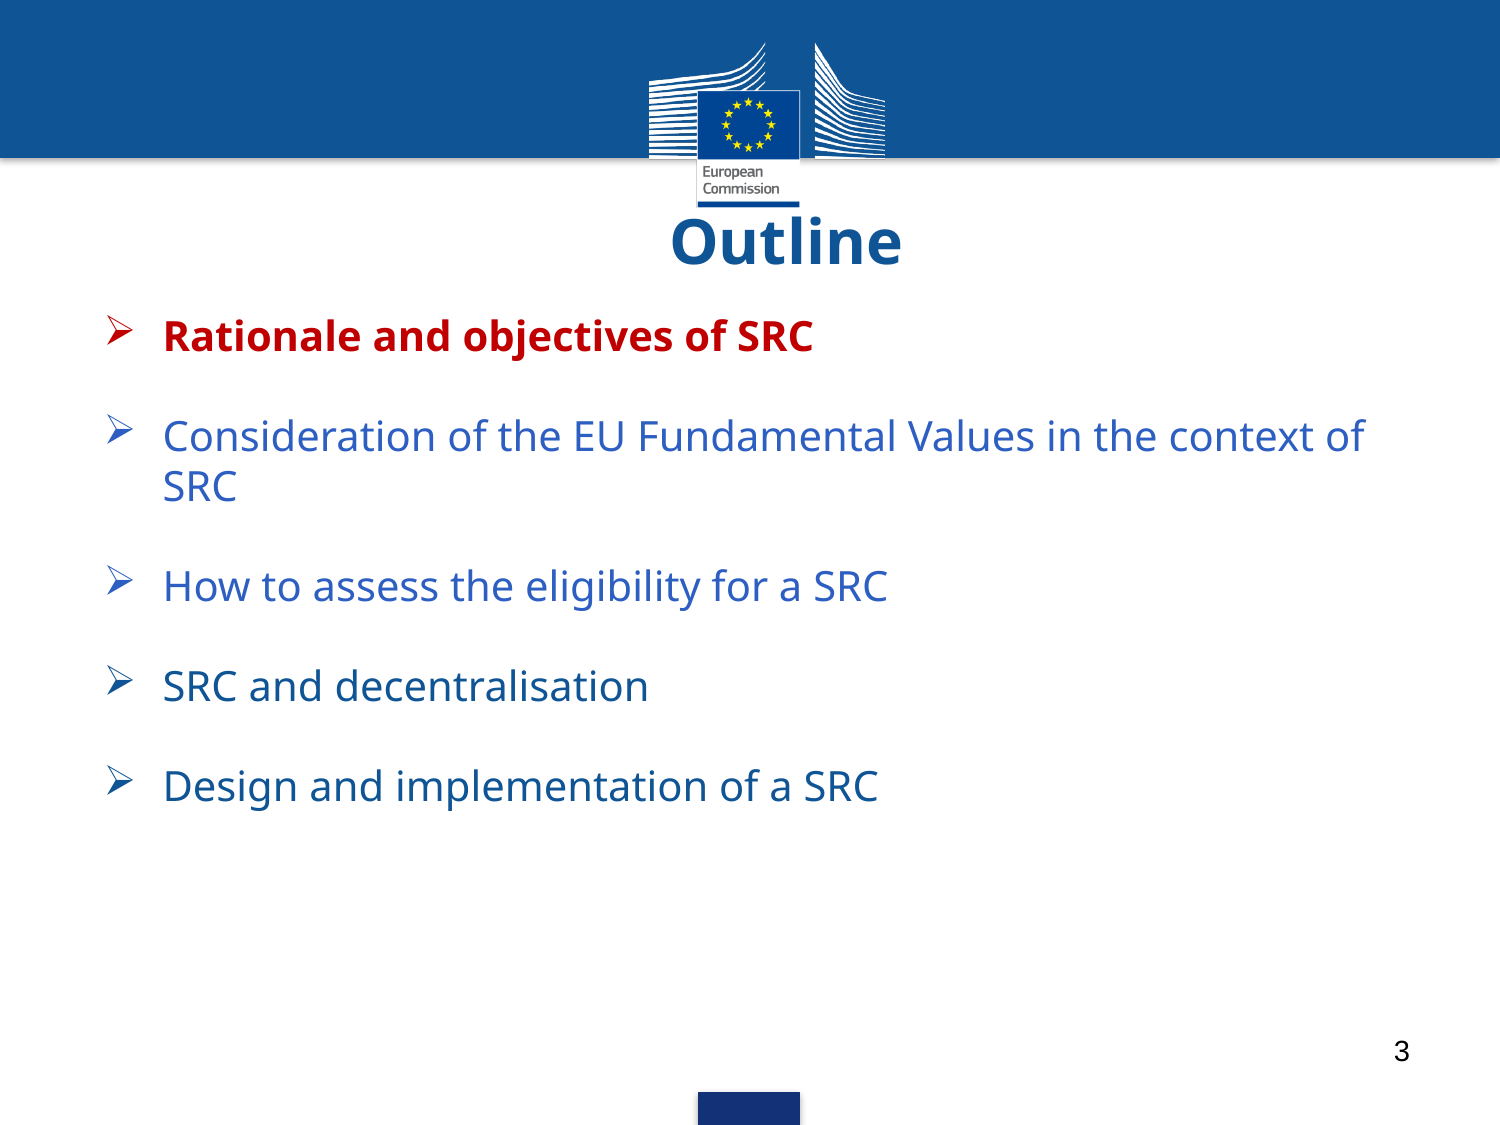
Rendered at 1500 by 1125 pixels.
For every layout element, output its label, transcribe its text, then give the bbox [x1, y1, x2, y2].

list Rationale and objectives of SRC Consideration of the EU Fundamental Values in the context of SRC How to assess the eligibility for a SRC SRC and decentralisation Design and implementation of a SRC [88, 302, 1439, 1025]
picture [649, 42, 885, 175]
slide_number 3 [1074, 1024, 1426, 1103]
title Outline [81, 175, 1433, 303]
